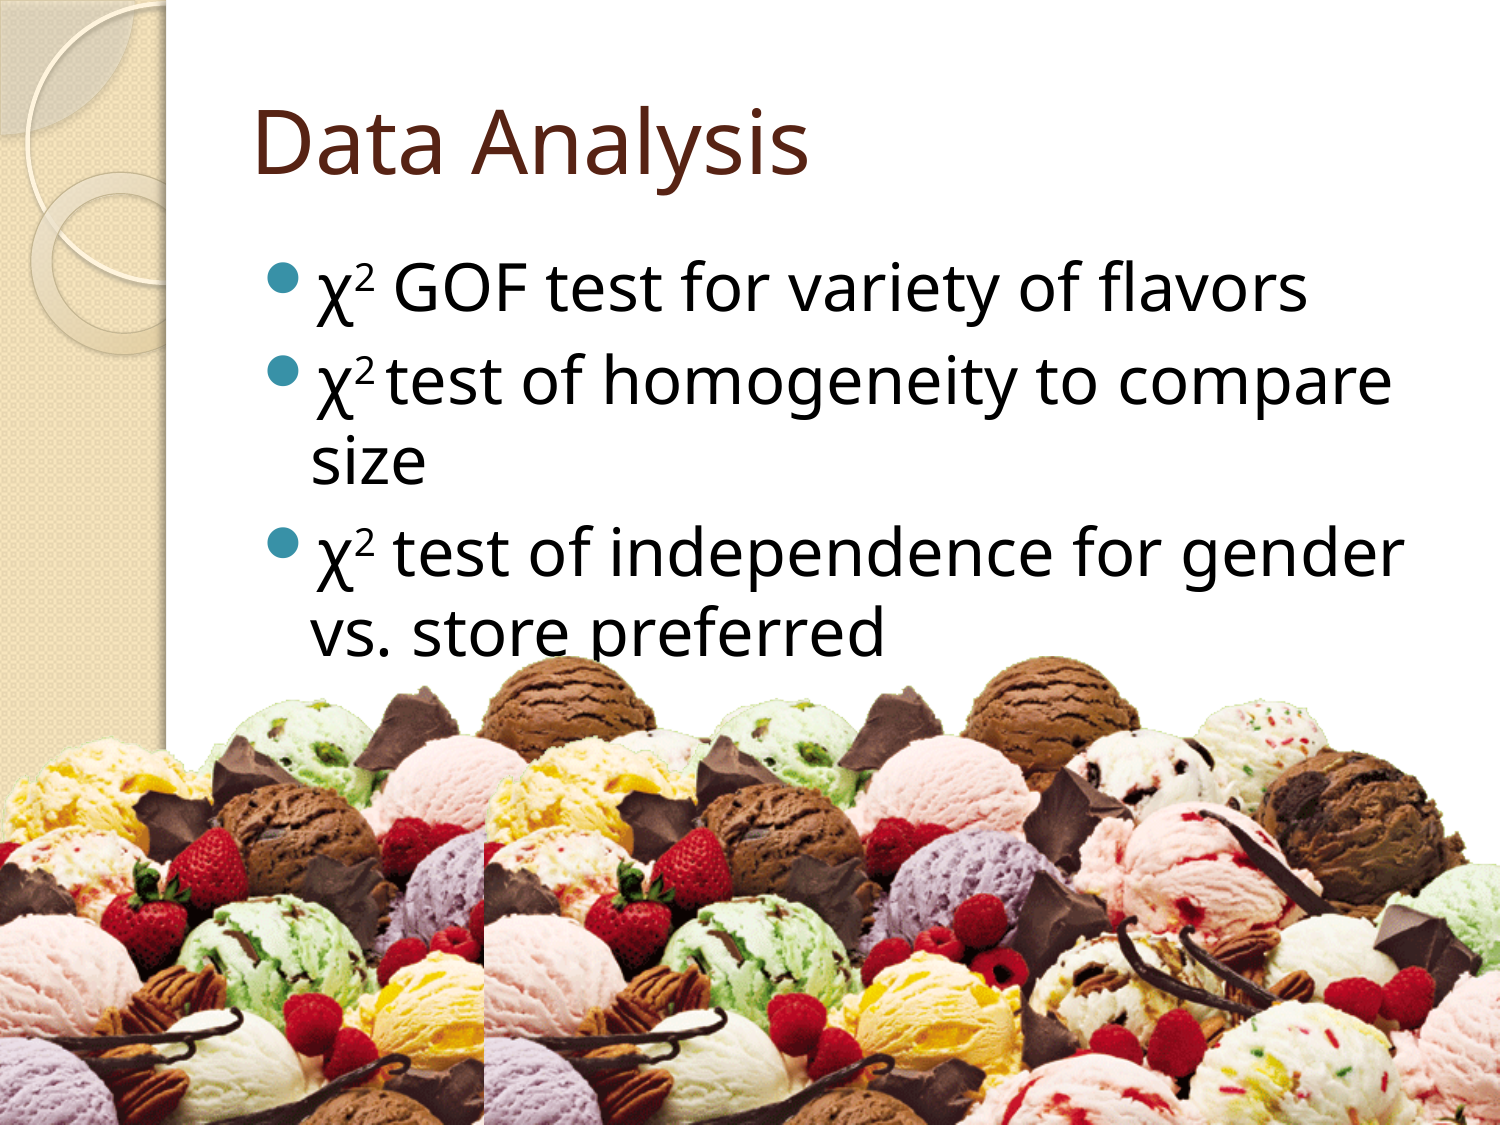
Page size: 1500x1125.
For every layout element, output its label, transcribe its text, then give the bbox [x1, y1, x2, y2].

picture [0, 655, 1500, 1125]
list χ2 GOF test for variety of flavors χ2 test of homogeneity to compare size χ2 test of independence for gender vs. store preferred [235, 237, 1466, 653]
title Data Analysis [235, 45, 1466, 233]
